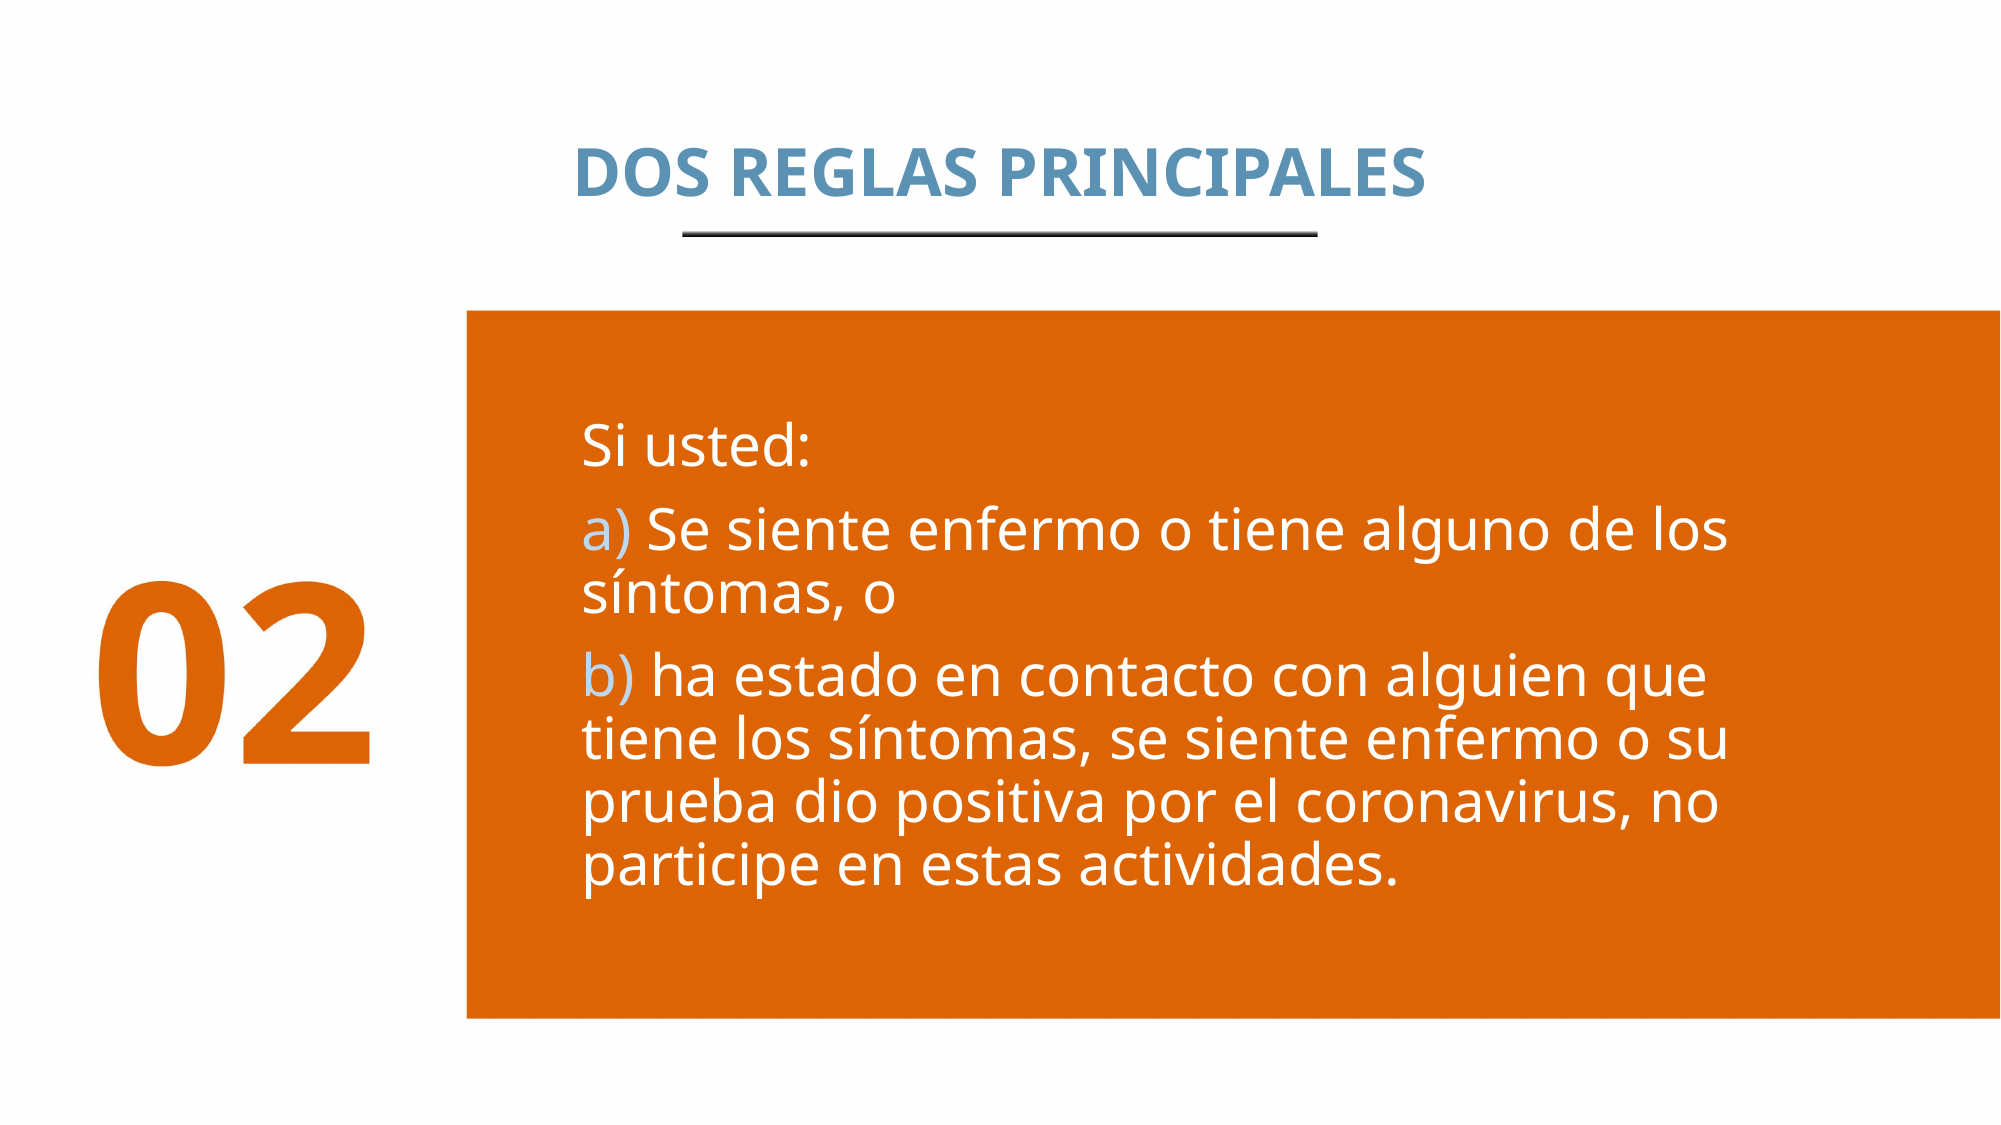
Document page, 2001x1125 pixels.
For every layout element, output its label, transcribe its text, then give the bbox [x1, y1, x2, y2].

subtitle Si usted: a) Se siente enfermo o tiene alguno de los síntomas, o b) ha estado en contacto con alguien que tiene los síntomas, se siente enfermo o su prueba dio positiva por el coronavirus, no participe en estas actividades. [566, 408, 1864, 928]
text_box DOS REGLAS PRINCIPALES [0, 35, 2000, 218]
picture [0, 0, 2001, 1125]
